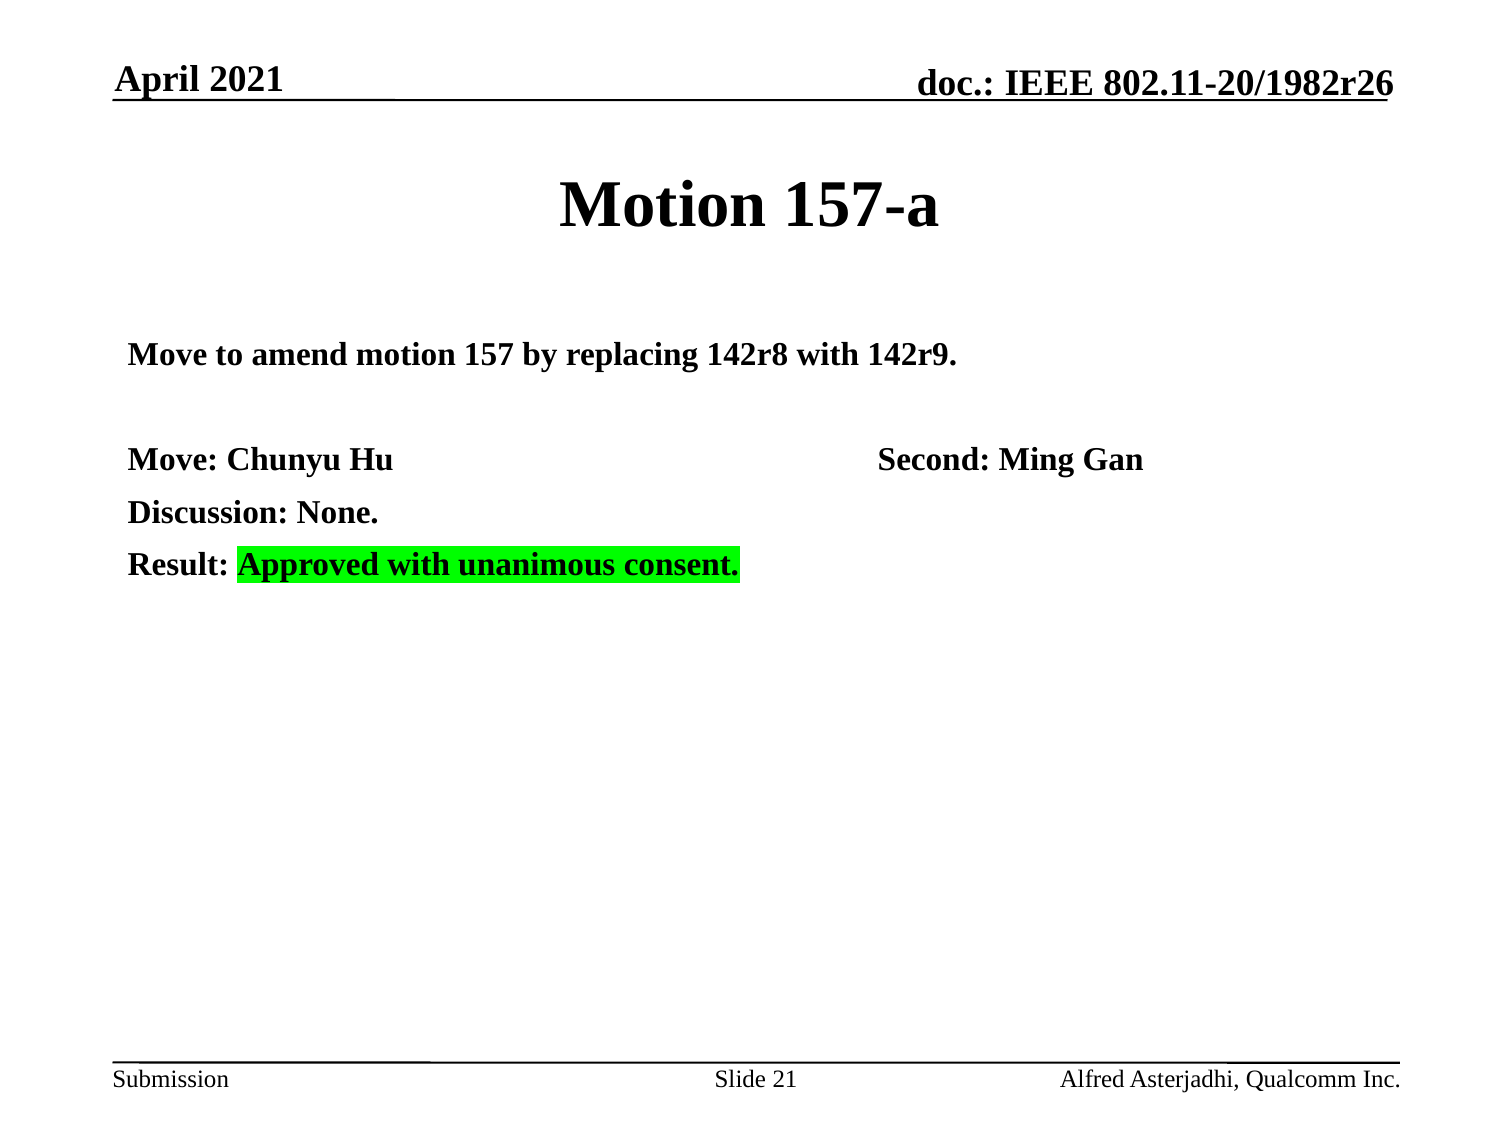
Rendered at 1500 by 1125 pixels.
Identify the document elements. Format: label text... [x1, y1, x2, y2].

slide_number Slide 21 [712, 1061, 800, 1123]
list Move to amend motion 157 by replacing 142r8 with 142r9. Move: Chunyu Hu Second: Ming Gan Discussion: None. Result: Approved with unanimous consent. [112, 324, 1388, 1000]
title Motion 157-a [112, 112, 1388, 288]
footer Alfred Asterjadhi, Qualcomm Inc. [878, 1061, 1402, 1093]
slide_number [114, 54, 423, 100]
